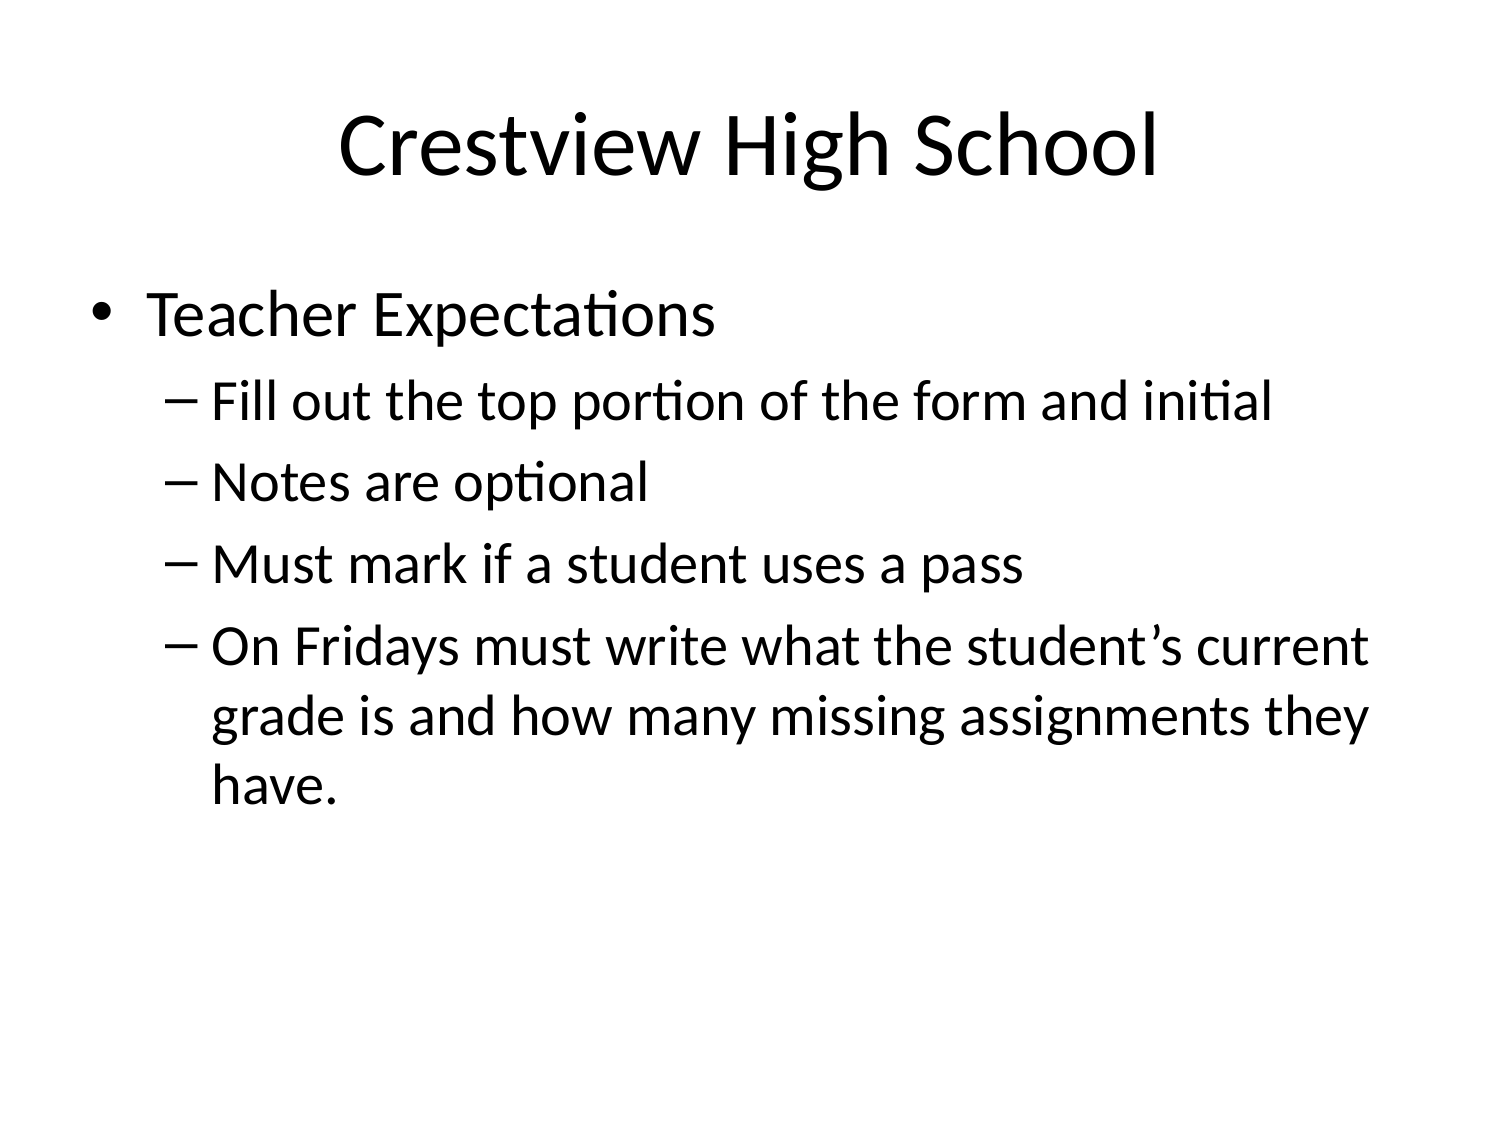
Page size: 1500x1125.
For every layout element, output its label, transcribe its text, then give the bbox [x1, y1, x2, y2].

title Crestview High School [75, 45, 1425, 233]
list Teacher Expectations Fill out the top portion of the form and initial Notes are optional Must mark if a student uses a pass On Fridays must write what the student’s current grade is and how many missing assignments they have. [75, 262, 1425, 1005]
